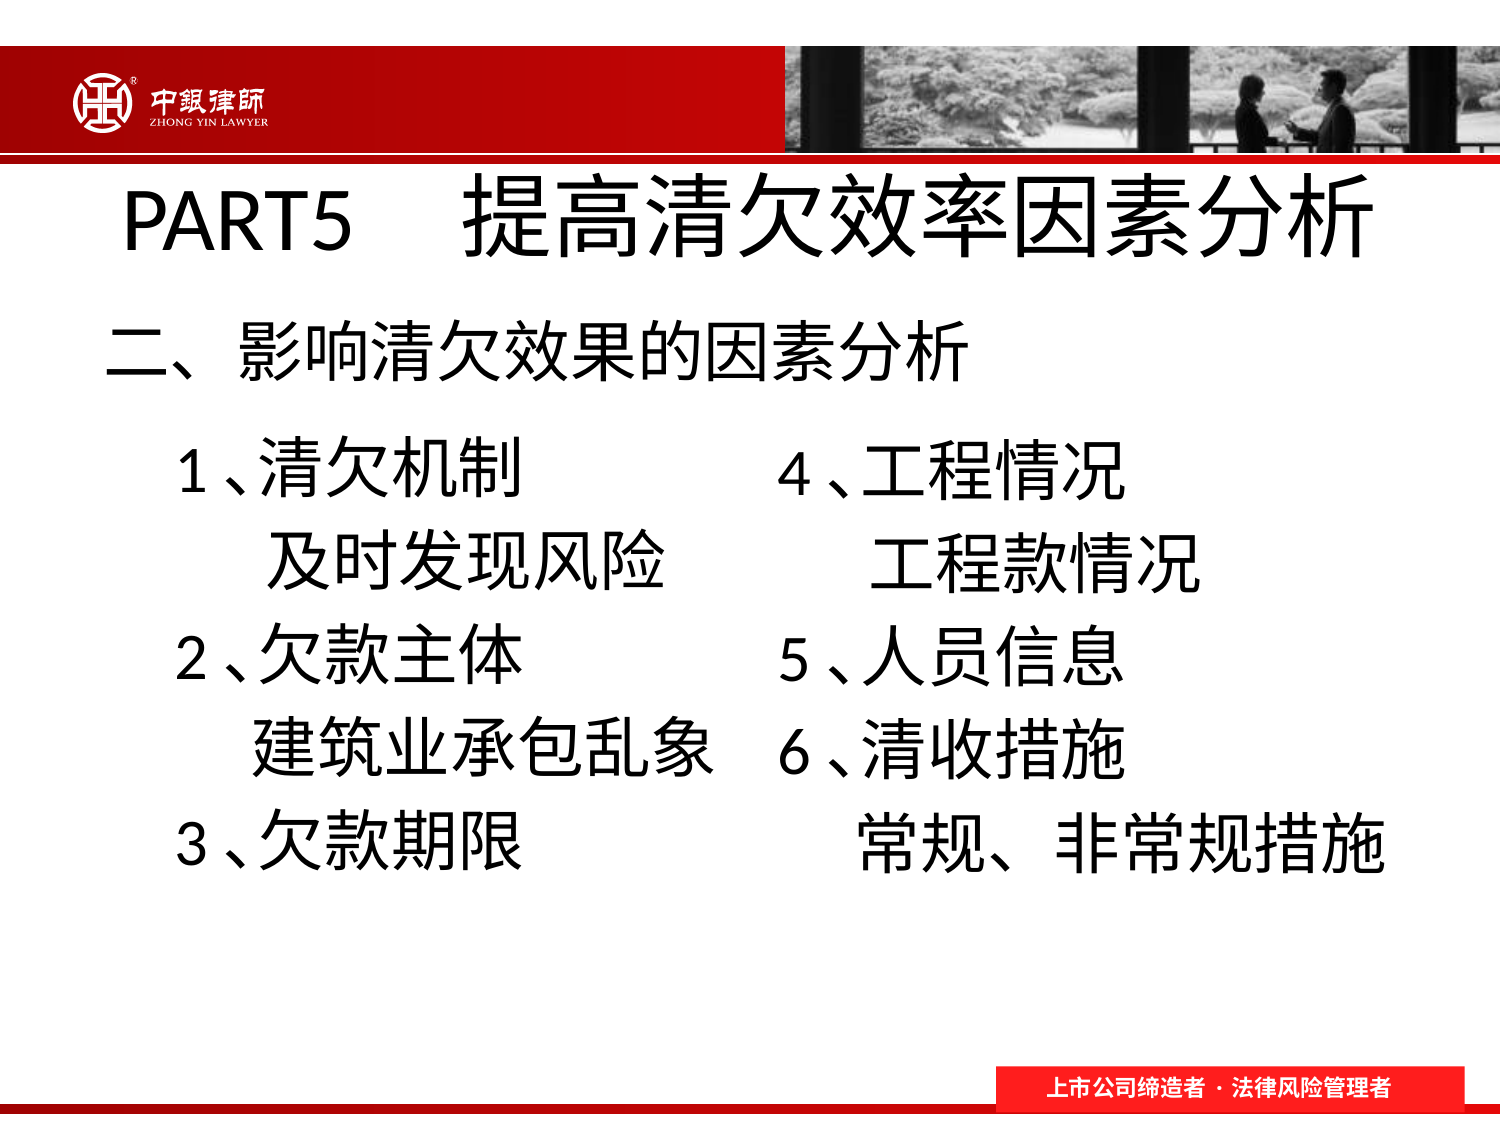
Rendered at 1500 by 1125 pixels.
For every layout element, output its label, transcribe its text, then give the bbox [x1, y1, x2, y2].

list 1､清欠机制 及时发现风险 2､欠款主体 建筑业承包乱象 3､欠款期限 [159, 418, 763, 997]
title PART5 提高清欠效率因素分析 [75, 125, 1425, 303]
picture [73, 73, 268, 133]
list 4､工程情况 工程款情况 5､人员信息 6､清收措施 常规、非常规措施 [762, 420, 1425, 1005]
text_box 二、影响清欠效果的因素分析 [88, 302, 1140, 398]
